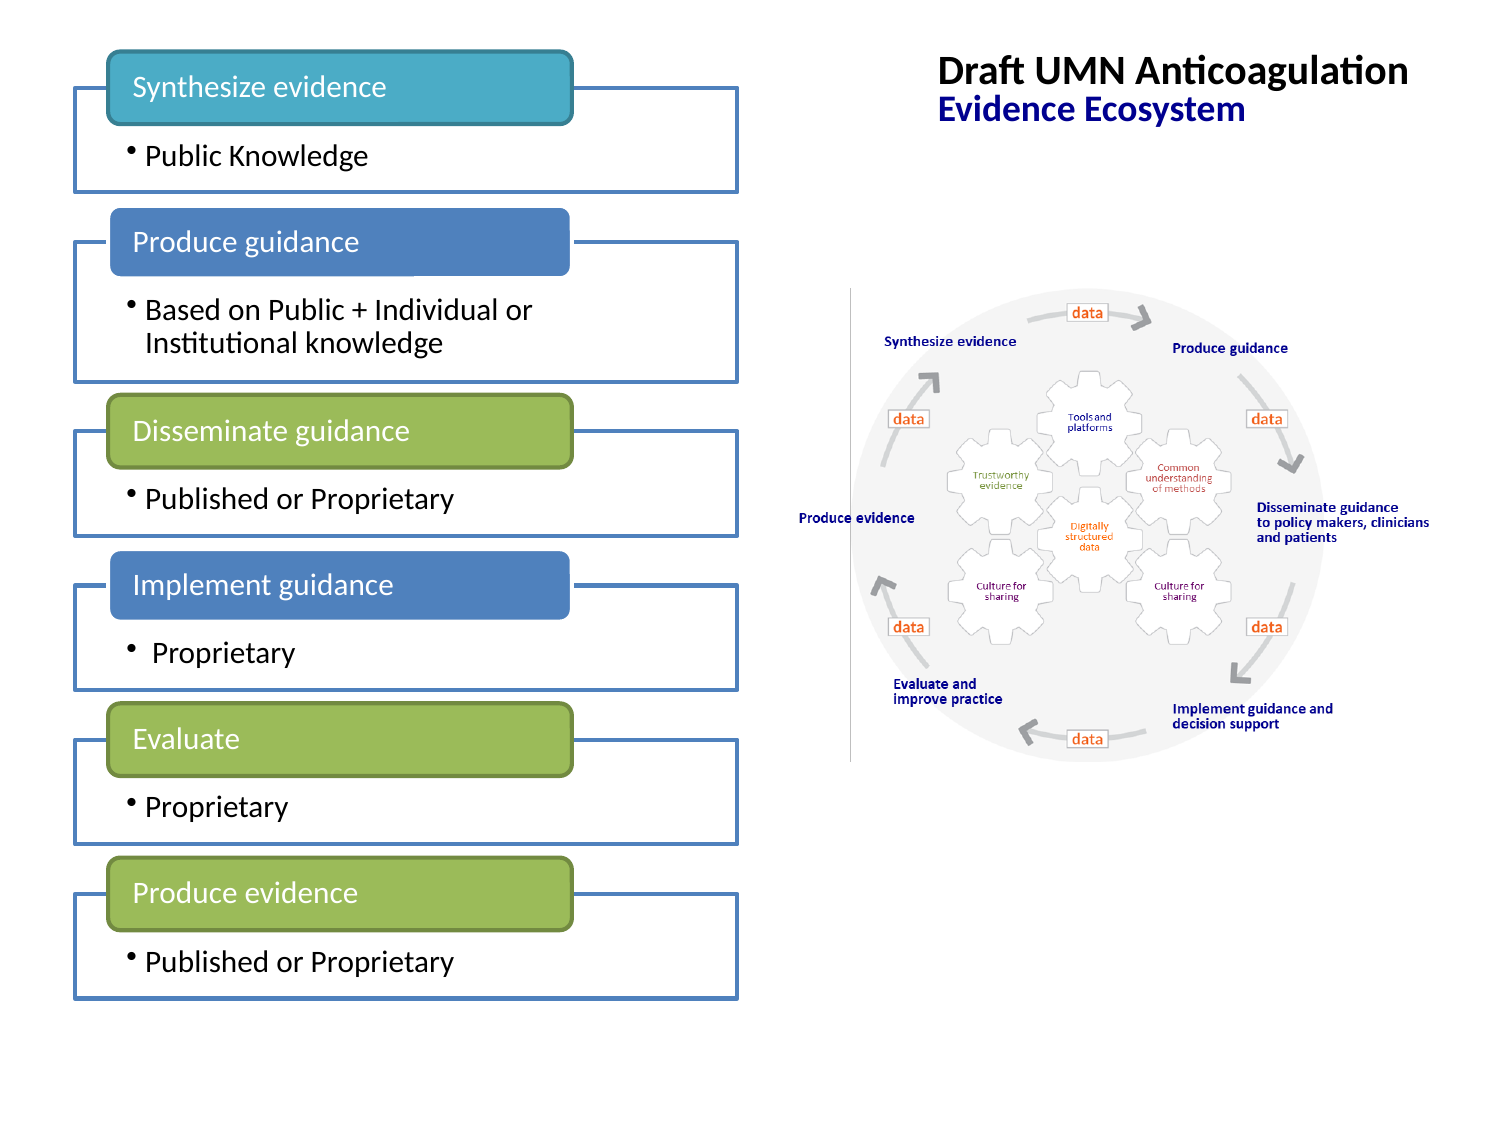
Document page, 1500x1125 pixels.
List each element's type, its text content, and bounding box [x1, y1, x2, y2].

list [787, 288, 1451, 763]
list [74, 44, 738, 1006]
text_box Draft UMN Anticoagulation Evidence Ecosystem [923, 45, 1425, 136]
